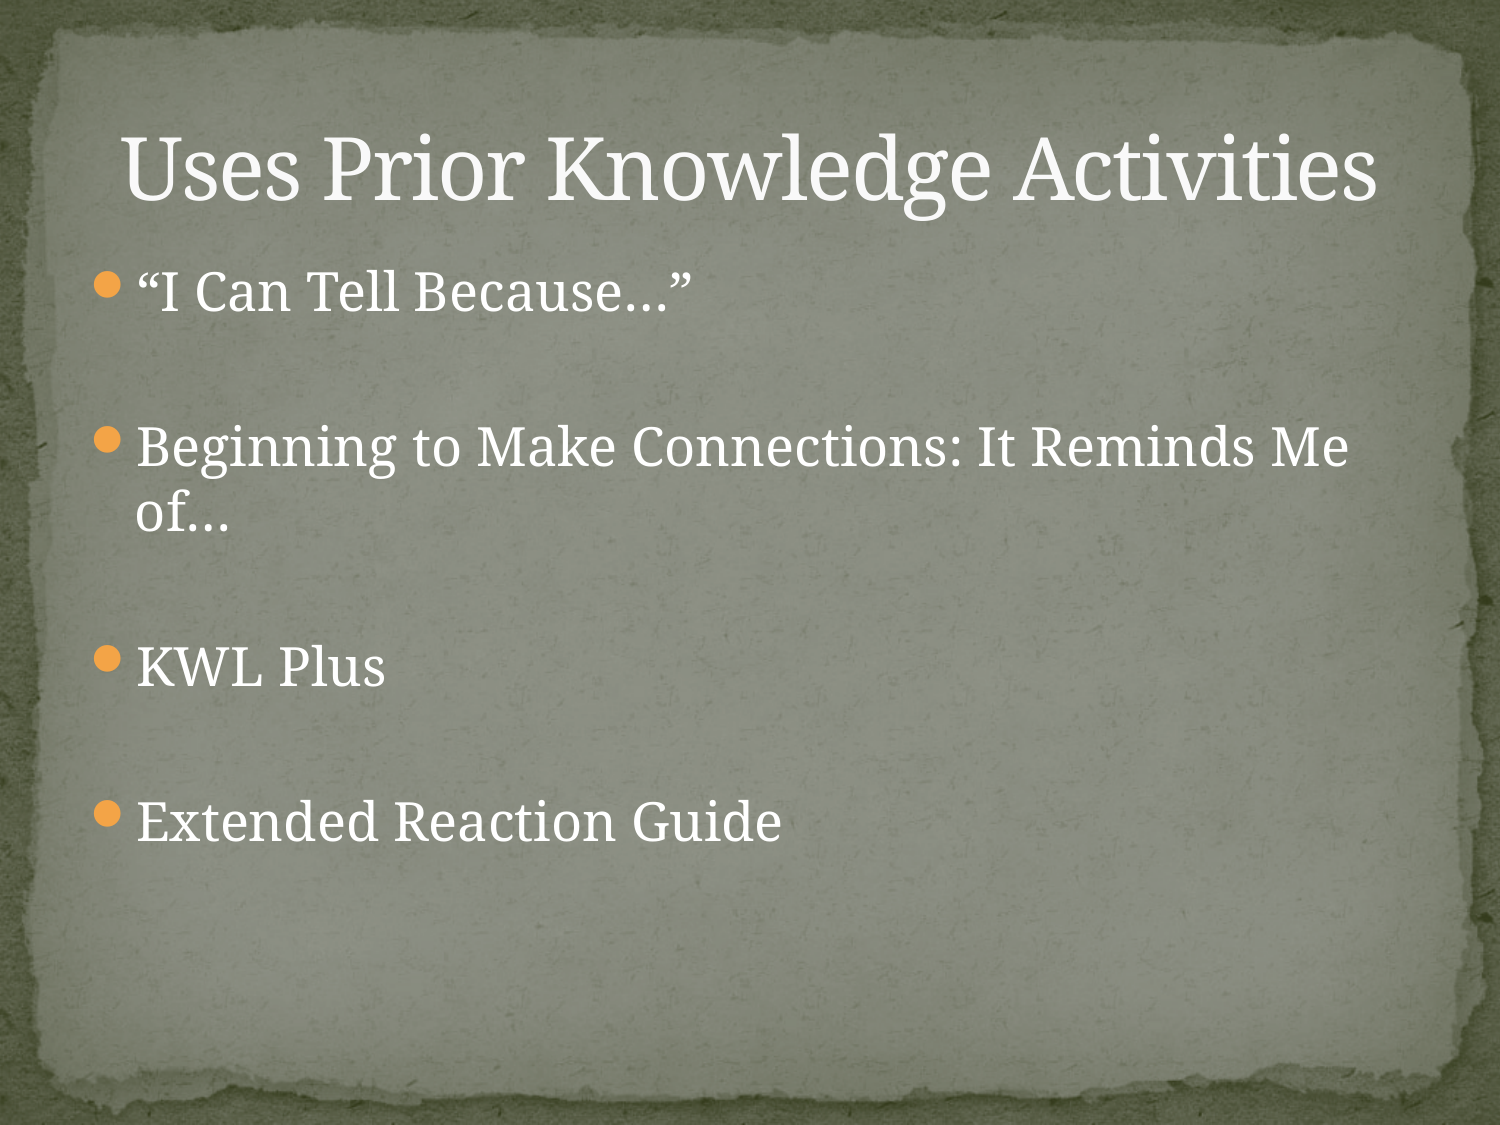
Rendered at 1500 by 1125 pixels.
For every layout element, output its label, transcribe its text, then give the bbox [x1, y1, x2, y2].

title Uses Prior Knowledge Activities [74, 24, 1425, 225]
list “I Can Tell Because…” Beginning to Make Connections: It Reminds Me of… KWL Plus Extended Reaction Guide [74, 249, 1426, 1001]
